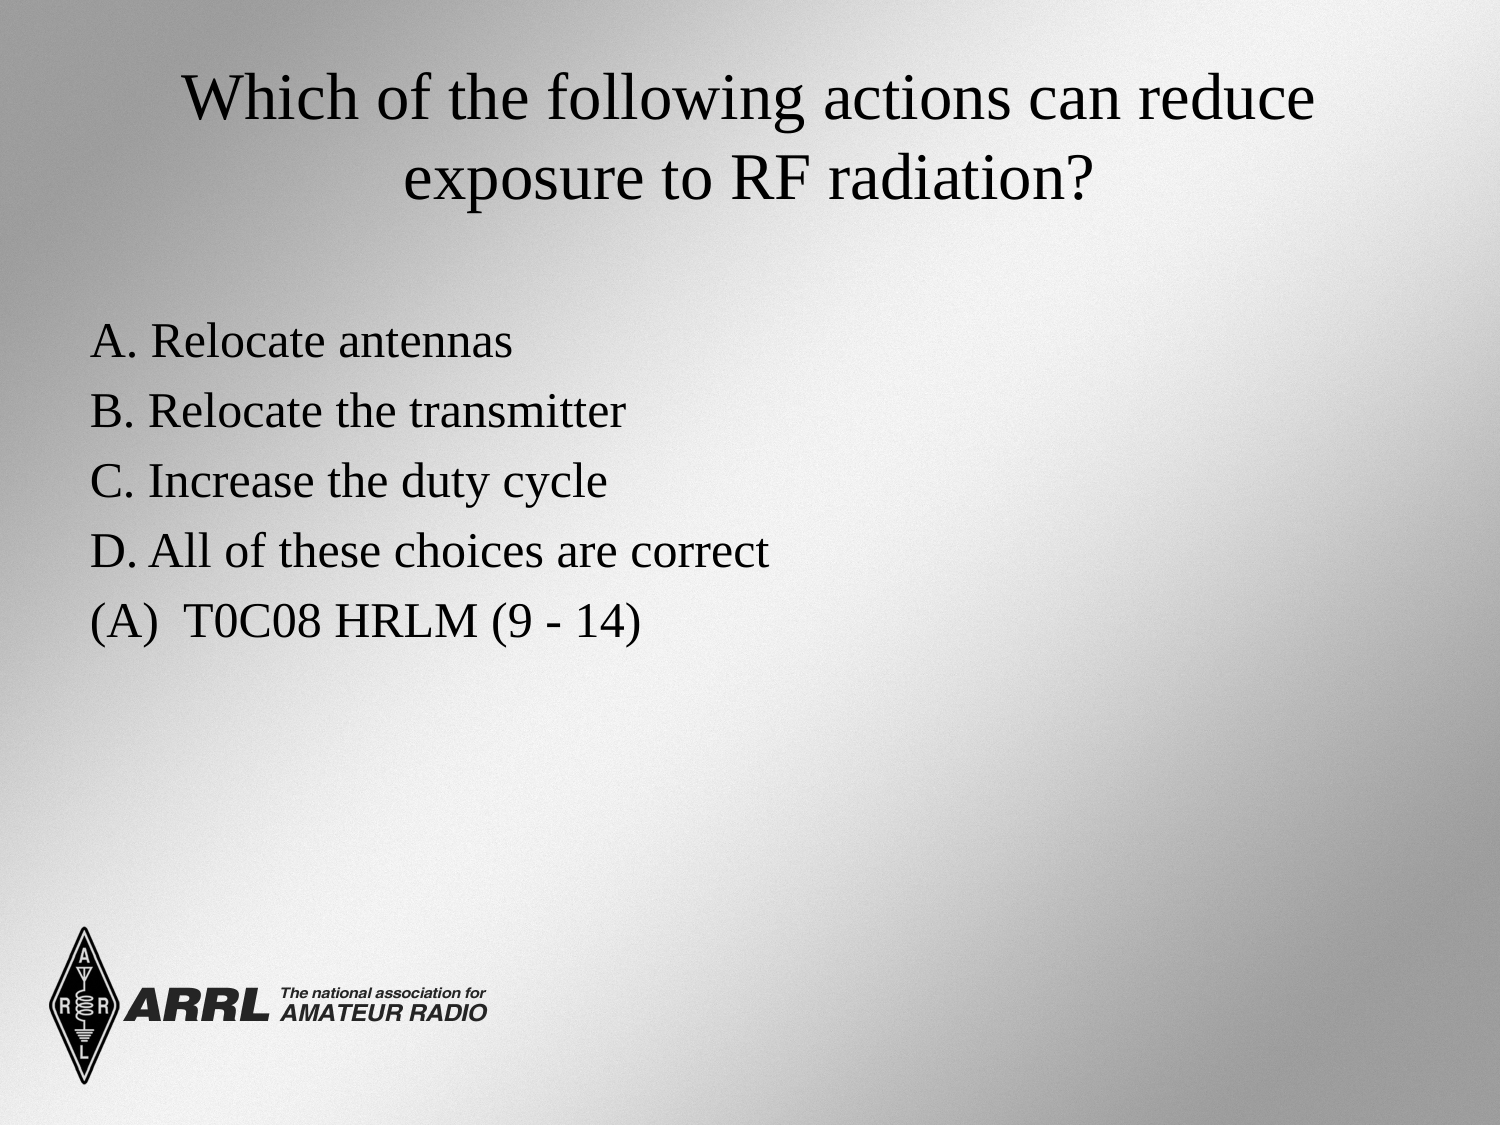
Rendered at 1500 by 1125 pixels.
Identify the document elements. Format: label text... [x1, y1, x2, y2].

title Which of the following actions can reduce exposure to RF radiation? [75, 45, 1425, 233]
picture [0, 0, 1500, 1125]
list A. Relocate antennas B. Relocate the transmitter C. Increase the duty cycle D. All of these choices are correct (A) T0C08 HRLM (9 - 14) [75, 299, 1425, 1005]
